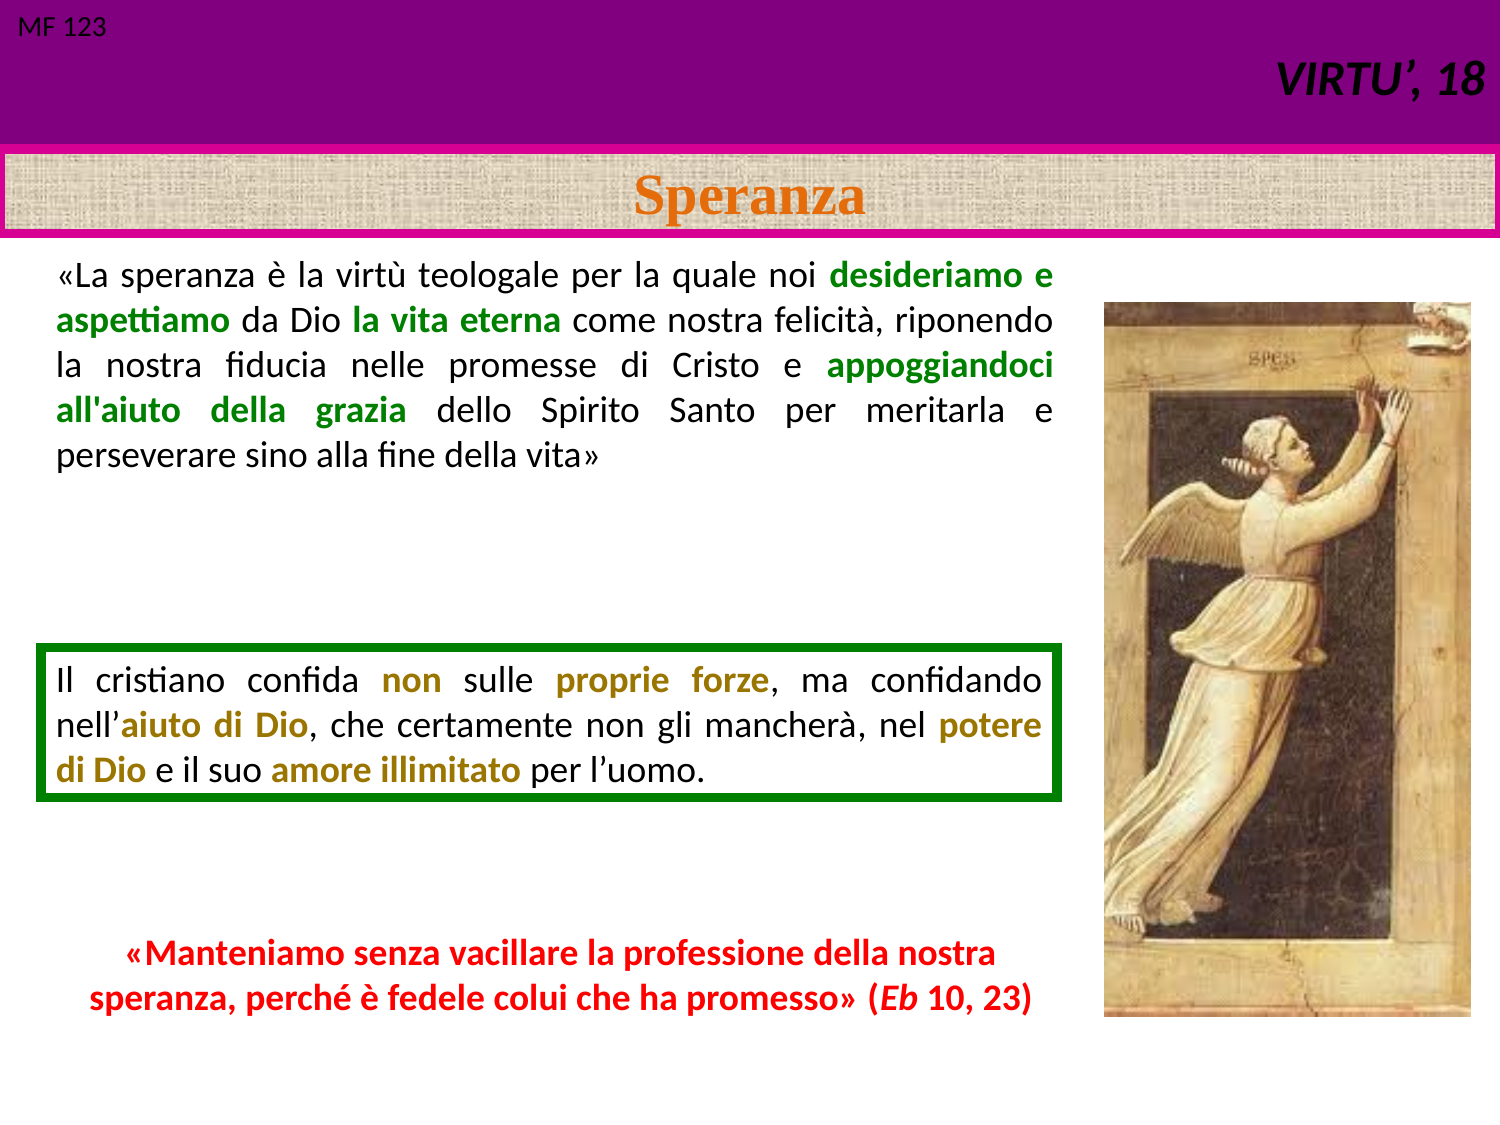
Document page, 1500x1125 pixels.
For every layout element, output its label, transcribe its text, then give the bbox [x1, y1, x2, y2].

text_box Speranza [0, 148, 1500, 234]
picture [1104, 302, 1471, 1018]
text_box «Manteniamo senza vacillare la professione della nostra speranza, perché è fedele colui che ha promesso» (Eb 10, 23) [53, 920, 1069, 1026]
text_box Il cristiano confida non sulle proprie forze, ma confidando nell’aiuto di Dio, che certamente non gli mancherà, nel potere di Dio e il suo amore illimitato per l’uomo. [41, 647, 1057, 798]
text_box MF 123 [2, 0, 122, 50]
title VIRTU’, 18 [0, 0, 1500, 148]
text_box «La speranza è la virtù teologale per la quale noi desideriamo e aspettiamo da Dio la vita eterna come nostra felicità, riponendo la nostra fiducia nelle promesse di Cristo e appoggiandoci all'aiuto della grazia dello Spirito Santo per meritarla e perseverare sino alla fine della vita» [41, 242, 1069, 483]
